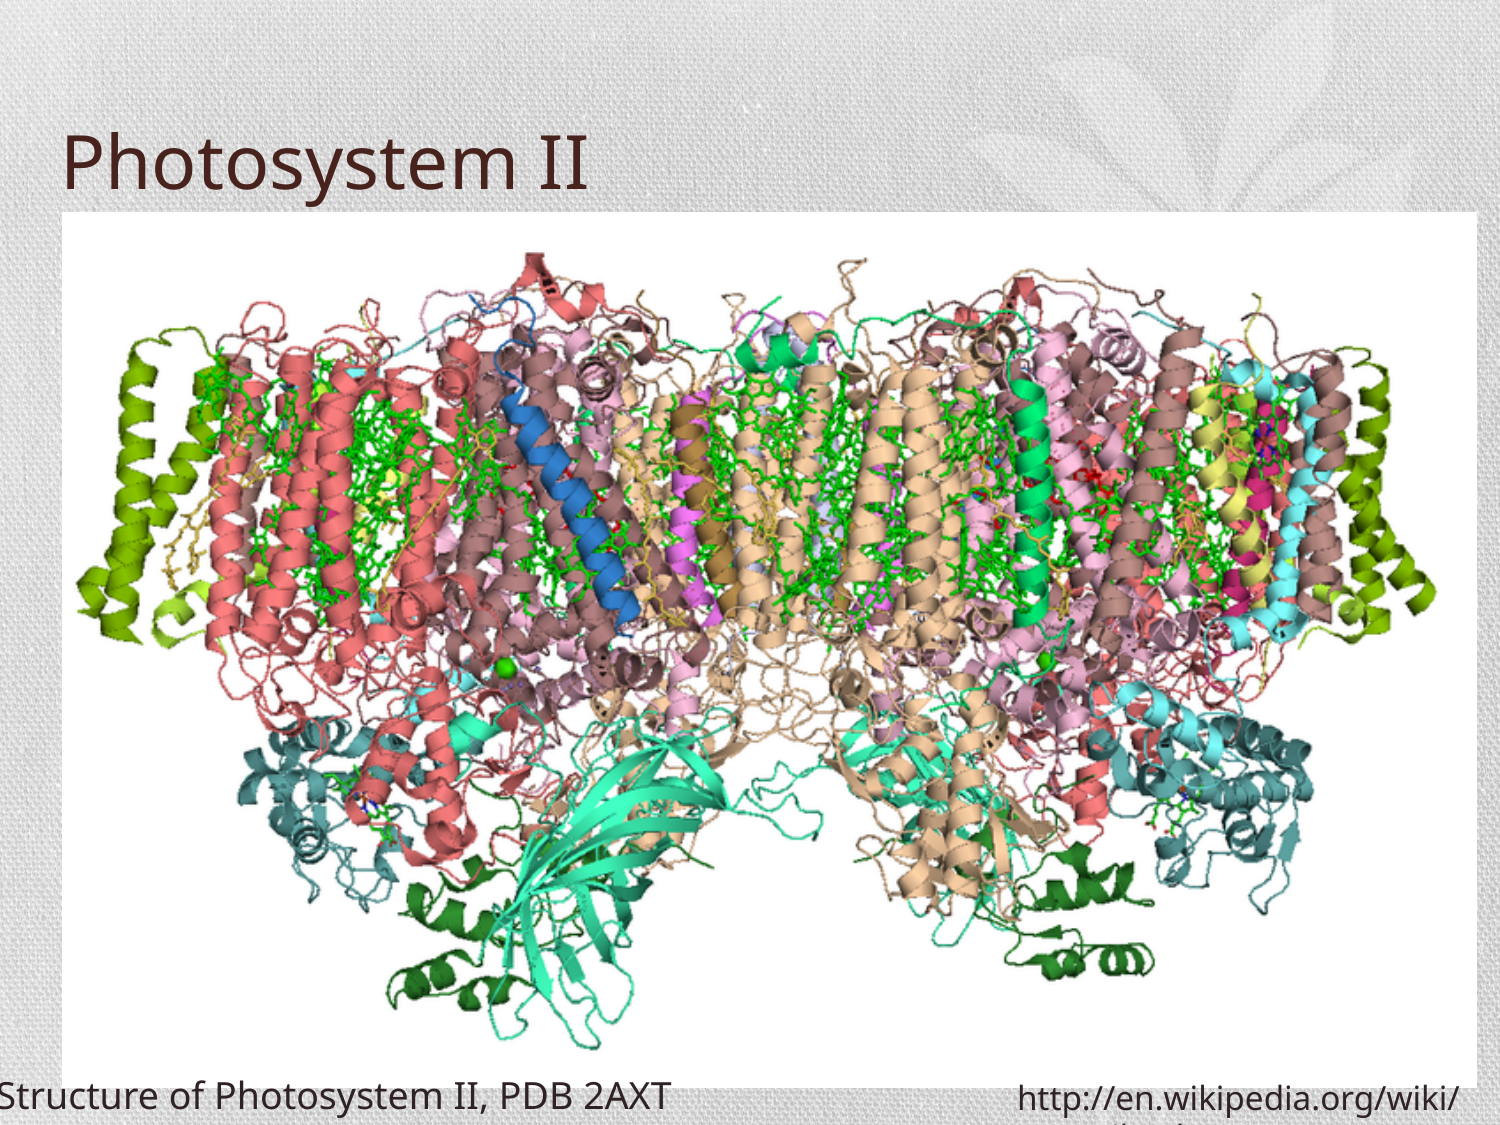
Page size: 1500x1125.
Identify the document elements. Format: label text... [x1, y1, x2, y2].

text_box http://en.wikipedia.org/wiki/File:PhotosystemII.PNG [724, 1096, 1475, 1125]
text_box Structure of Photosystem II, PDB 2AXT [0, 1064, 687, 1125]
picture [62, 212, 1477, 1088]
title Photosystem II [45, 37, 1455, 213]
